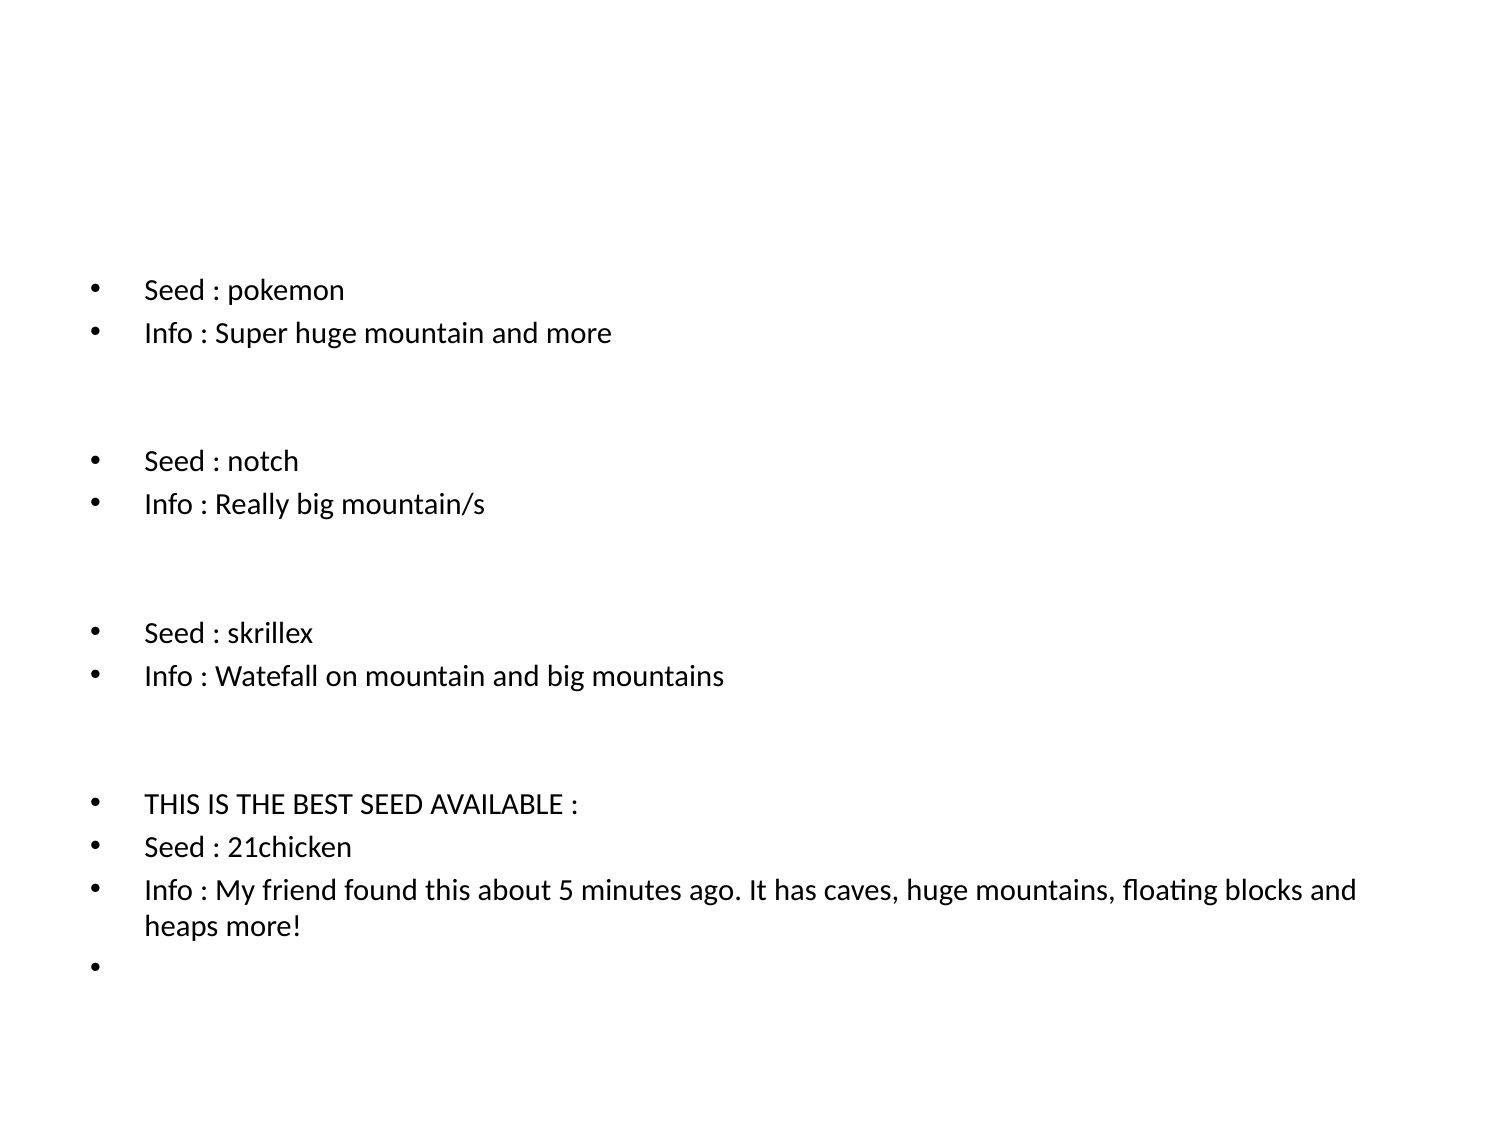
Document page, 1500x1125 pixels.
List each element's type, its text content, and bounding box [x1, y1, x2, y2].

list Seed : pokemon Info : Super huge mountain and more Seed : notch Info : Really big mountain/s Seed : skrillex Info : Watefall on mountain and big mountains THIS IS THE BEST SEED AVAILABLE : Seed : 21chicken Info : My friend found this about 5 minutes ago. It has caves, huge mountains, floating blocks and heaps more! [75, 262, 1425, 1005]
